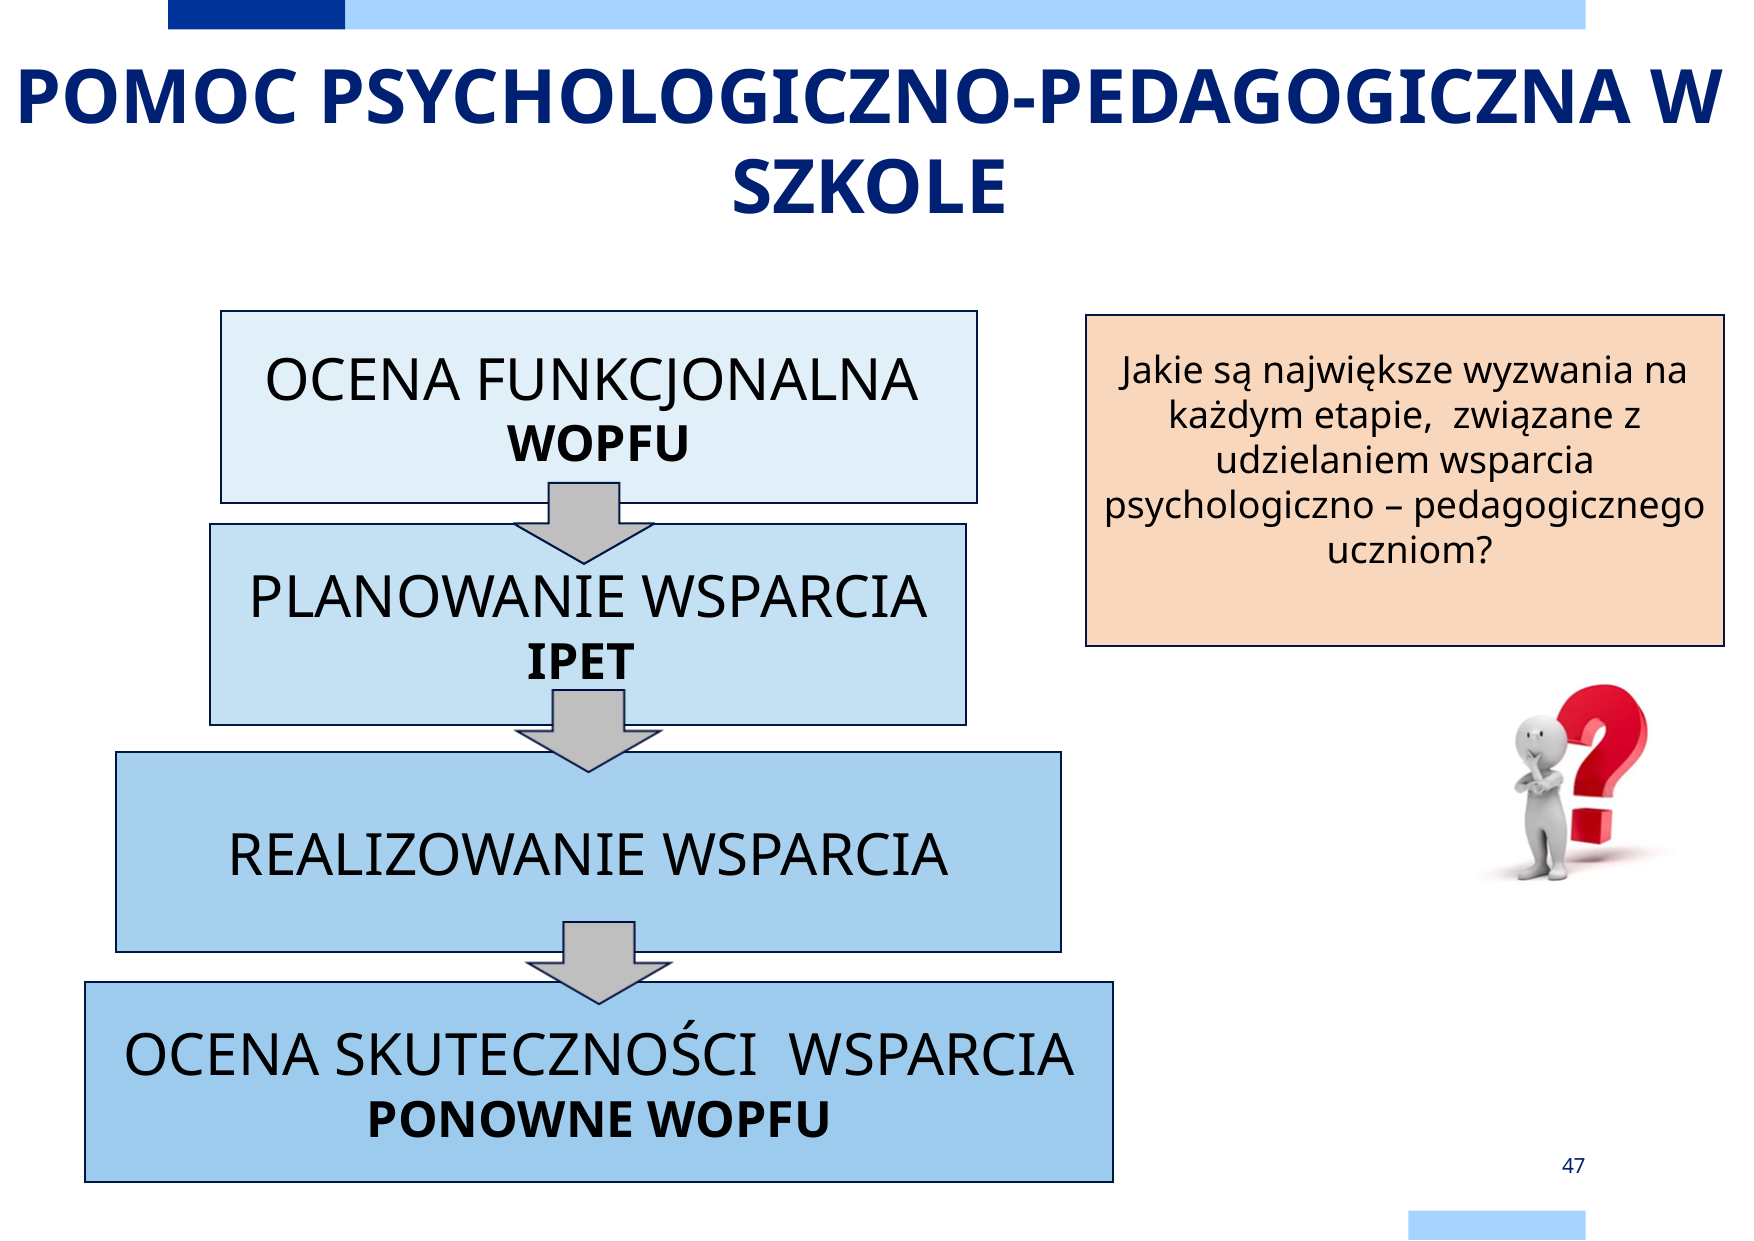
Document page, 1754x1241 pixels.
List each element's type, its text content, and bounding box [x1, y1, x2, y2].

text_box PLANOWANIE WSPARCIA IPET [209, 523, 967, 726]
picture [513, 689, 664, 774]
text_box OCENA SKUTECZNOŚCI WSPARCIA PONOWNE WOPFU [84, 981, 1114, 1183]
title POMOC PSYCHOLOGICZNO-PEDAGOGICZNA W SZKOLE [0, 48, 1740, 307]
text_box Jakie są największe wyzwania na każdym etapie, związane z udzielaniem wsparcia psychologiczno – pedagogicznego uczniom? [1085, 314, 1725, 647]
slide_number 47 [1408, 1151, 1586, 1182]
text_box REALIZOWANIE WSPARCIA [115, 751, 1062, 953]
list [524, 921, 674, 1006]
text_box OCENA FUNKCJONALNA WOPFU [220, 310, 978, 504]
picture [1458, 676, 1681, 899]
text_box [512, 481, 656, 566]
